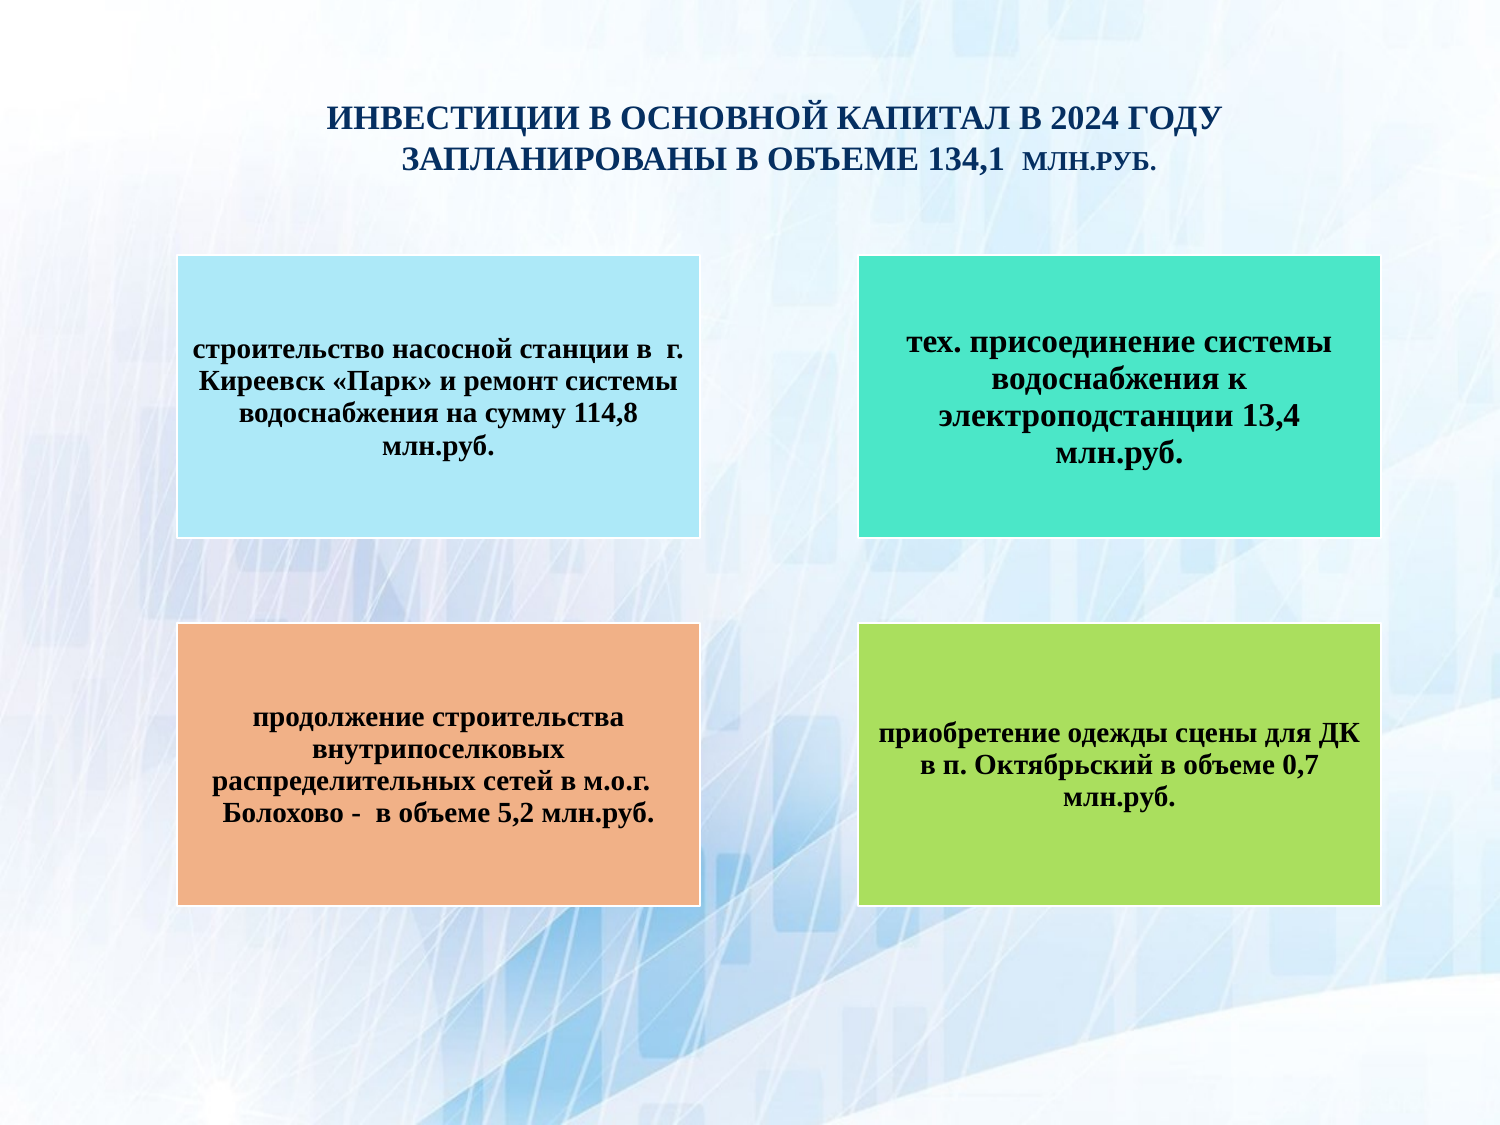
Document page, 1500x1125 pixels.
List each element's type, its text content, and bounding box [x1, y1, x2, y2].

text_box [176, 255, 1382, 1012]
title Инвестиции в основной капитал в 2024 году запланированы в объеме 134,1 млн.руб. [87, 87, 1471, 185]
picture [0, 0, 1500, 1125]
